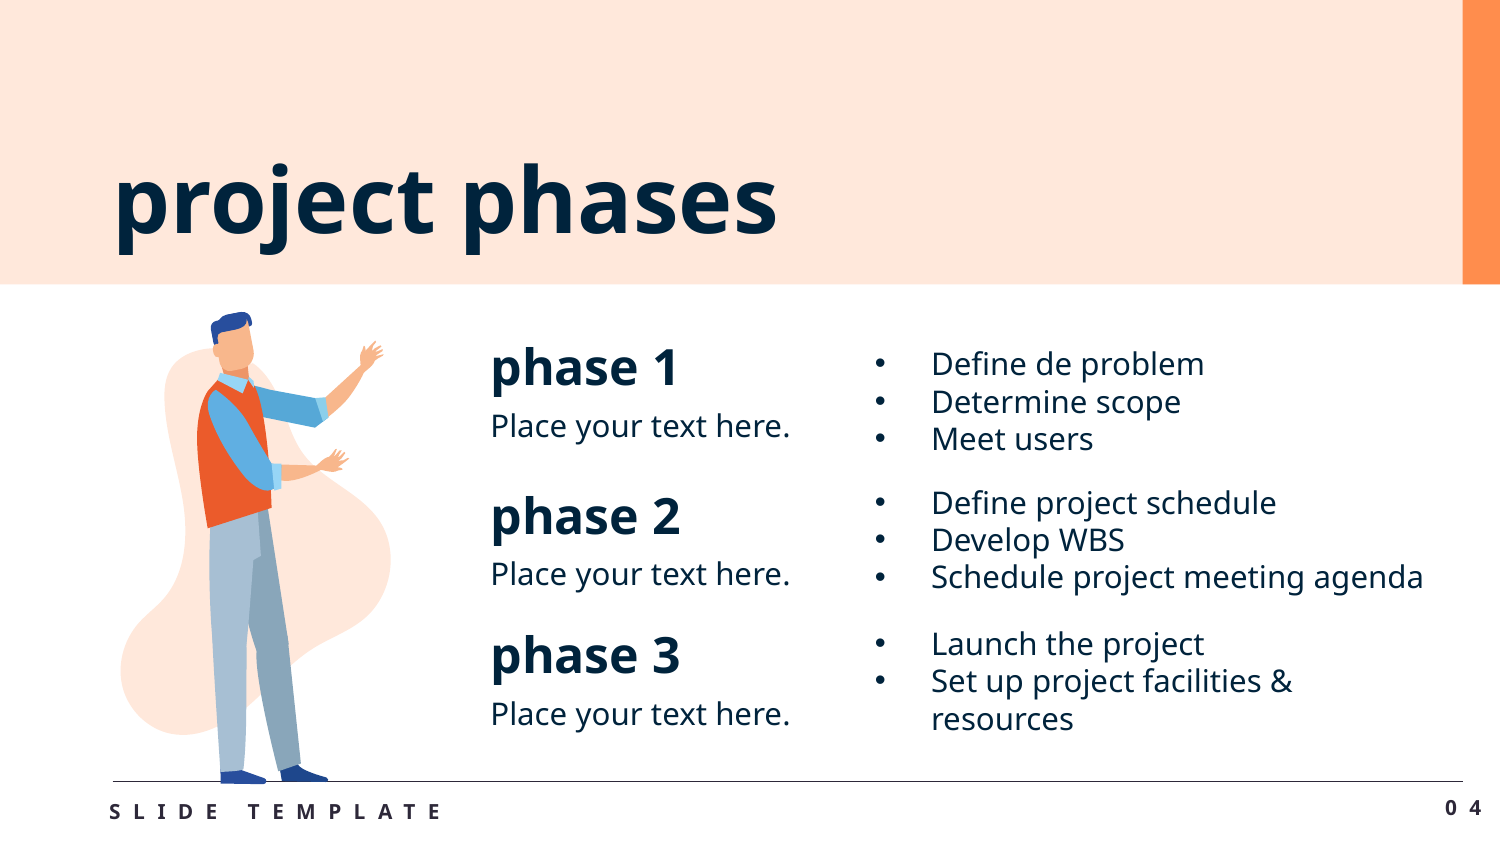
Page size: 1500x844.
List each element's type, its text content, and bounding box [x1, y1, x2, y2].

text_box phase 2 [490, 484, 860, 545]
text_box Place your text here. [490, 554, 860, 593]
text_box project phases [112, 142, 963, 253]
text_box SLIDE TEMPLATE [109, 799, 475, 825]
text_box Place your text here. [490, 694, 860, 732]
text_box 04 [1072, 794, 1482, 820]
text_box Define de problem Determine scope Meet users [874, 344, 1438, 457]
text_box Launch the project Set up project facilities & resources [874, 624, 1363, 737]
text_box [1460, 0, 1500, 286]
text_box [0, 0, 1460, 286]
text_box Place your text here. [490, 405, 860, 444]
text_box Define project schedule Develop WBS Schedule project meeting agenda [874, 482, 1438, 596]
text_box phase 1 [490, 335, 796, 396]
text_box phase 3 [490, 624, 796, 685]
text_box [120, 311, 391, 785]
